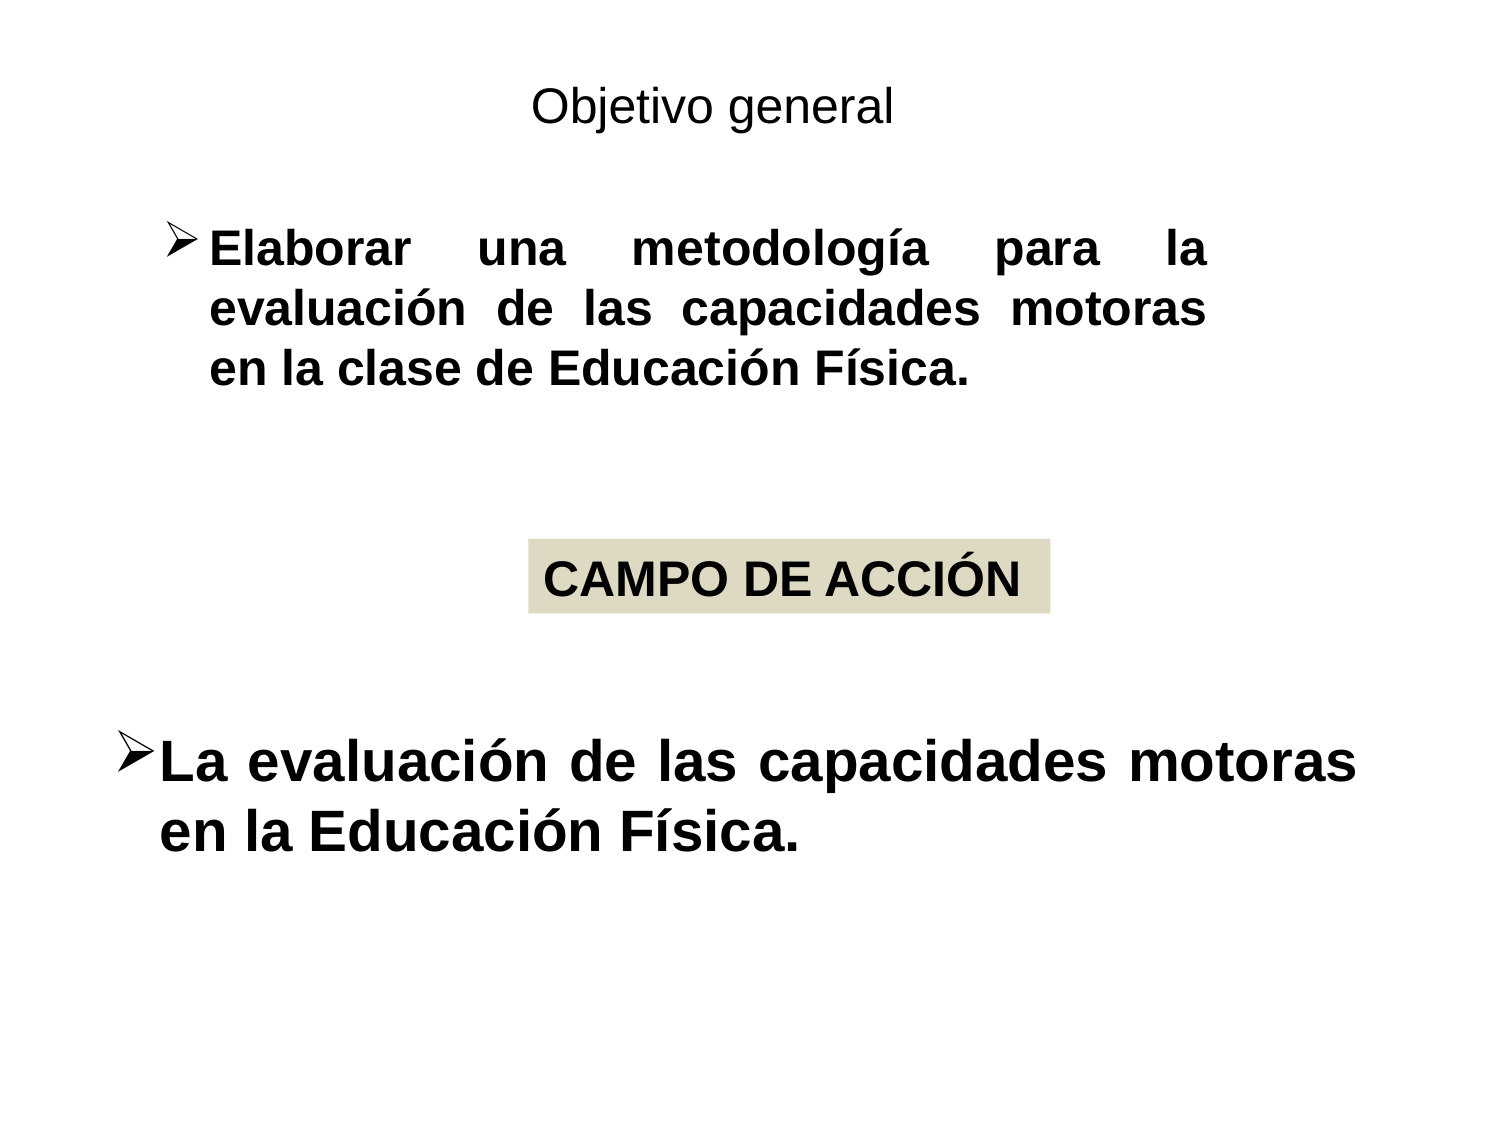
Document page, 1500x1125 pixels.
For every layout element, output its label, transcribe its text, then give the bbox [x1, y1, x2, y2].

text_box CAMPO DE ACCIÓN [528, 538, 1051, 614]
text_box Objetivo general [516, 66, 924, 142]
text_box Elaborar una metodología para la evaluación de las capacidades motoras en la clase de Educación Física. [147, 207, 1223, 403]
text_box La evaluación de las capacidades motoras en la Educación Física. [98, 716, 1375, 871]
